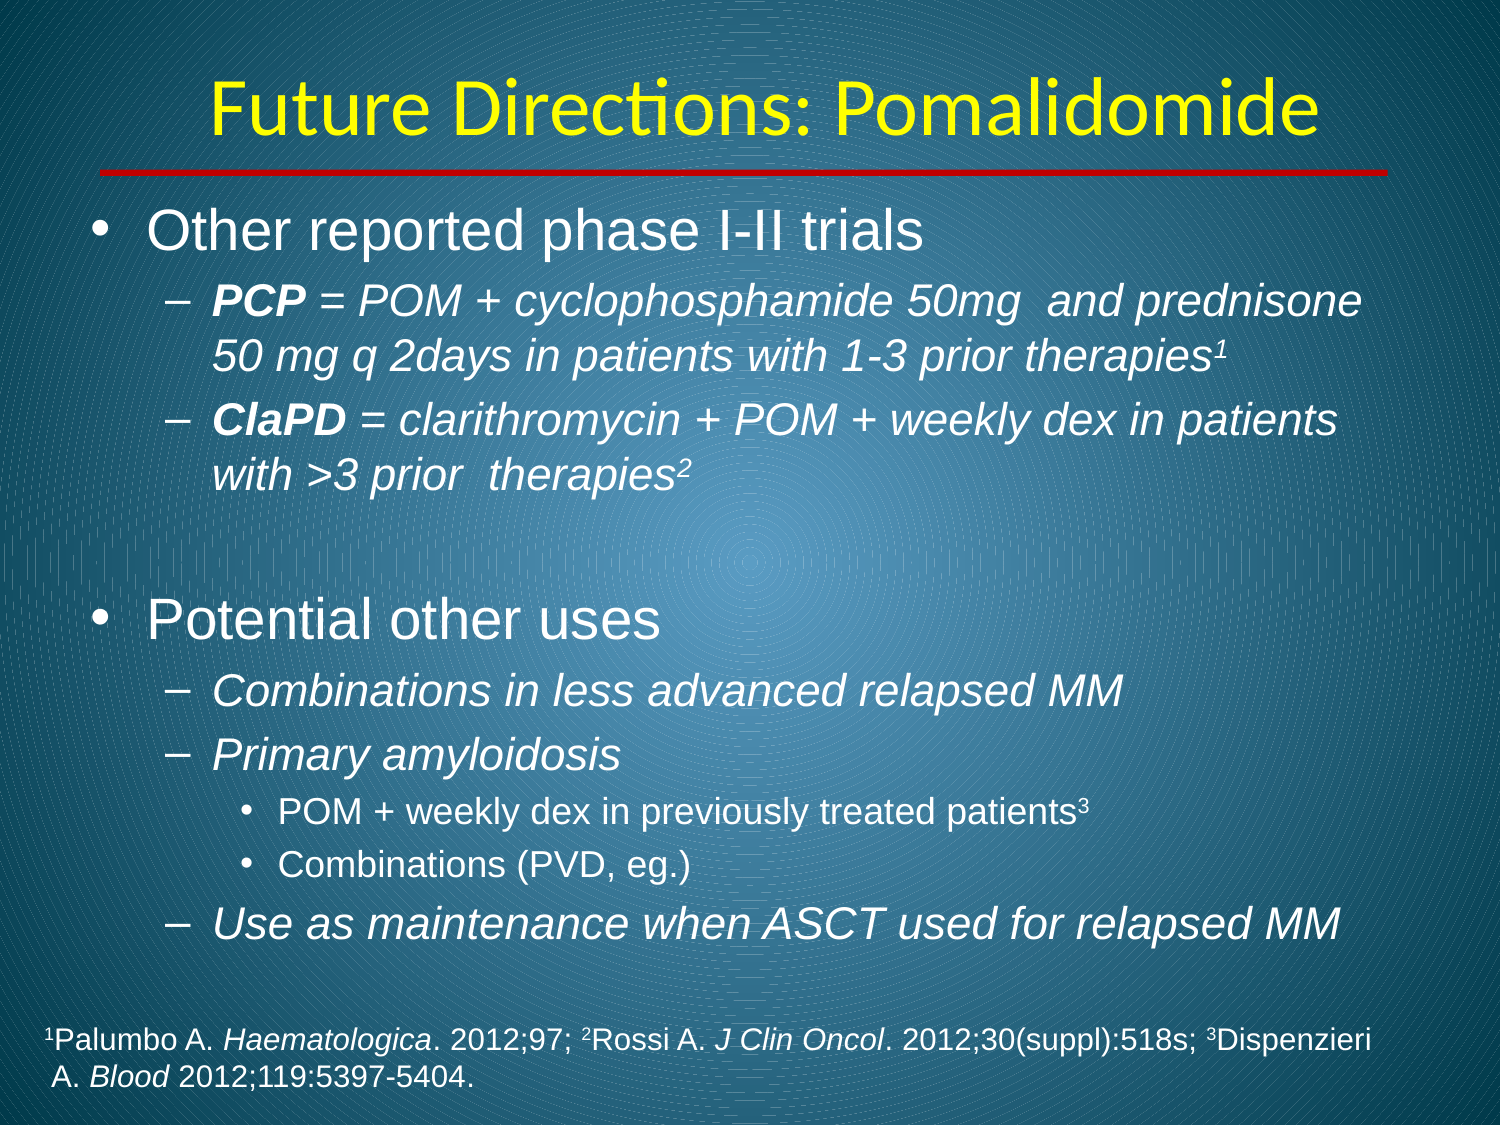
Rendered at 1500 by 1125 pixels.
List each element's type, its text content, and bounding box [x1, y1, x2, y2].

list Other reported phase I-II trials PCP = POM + cyclophosphamide 50mg and prednisone 50 mg q 2days in patients with 1-3 prior therapies1 ClaPD = clarithromycin + POM + weekly dex in patients with >3 prior therapies2 Potential other uses Combinations in less advanced relapsed MM Primary amyloidosis POM + weekly dex in previously treated patients3 Combinations (PVD, eg.) Use as maintenance when ASCT used for relapsed MM [75, 184, 1425, 1005]
text_box 1Palumbo A. Haematologica. 2012;97; 2Rossi A. J Clin Oncol. 2012;30(suppl):518s; 3Dispenzieri A. Blood 2012;119:5397-5404. [29, 1011, 1388, 1101]
title Future Directions: Pomalidomide [100, 8, 1451, 197]
